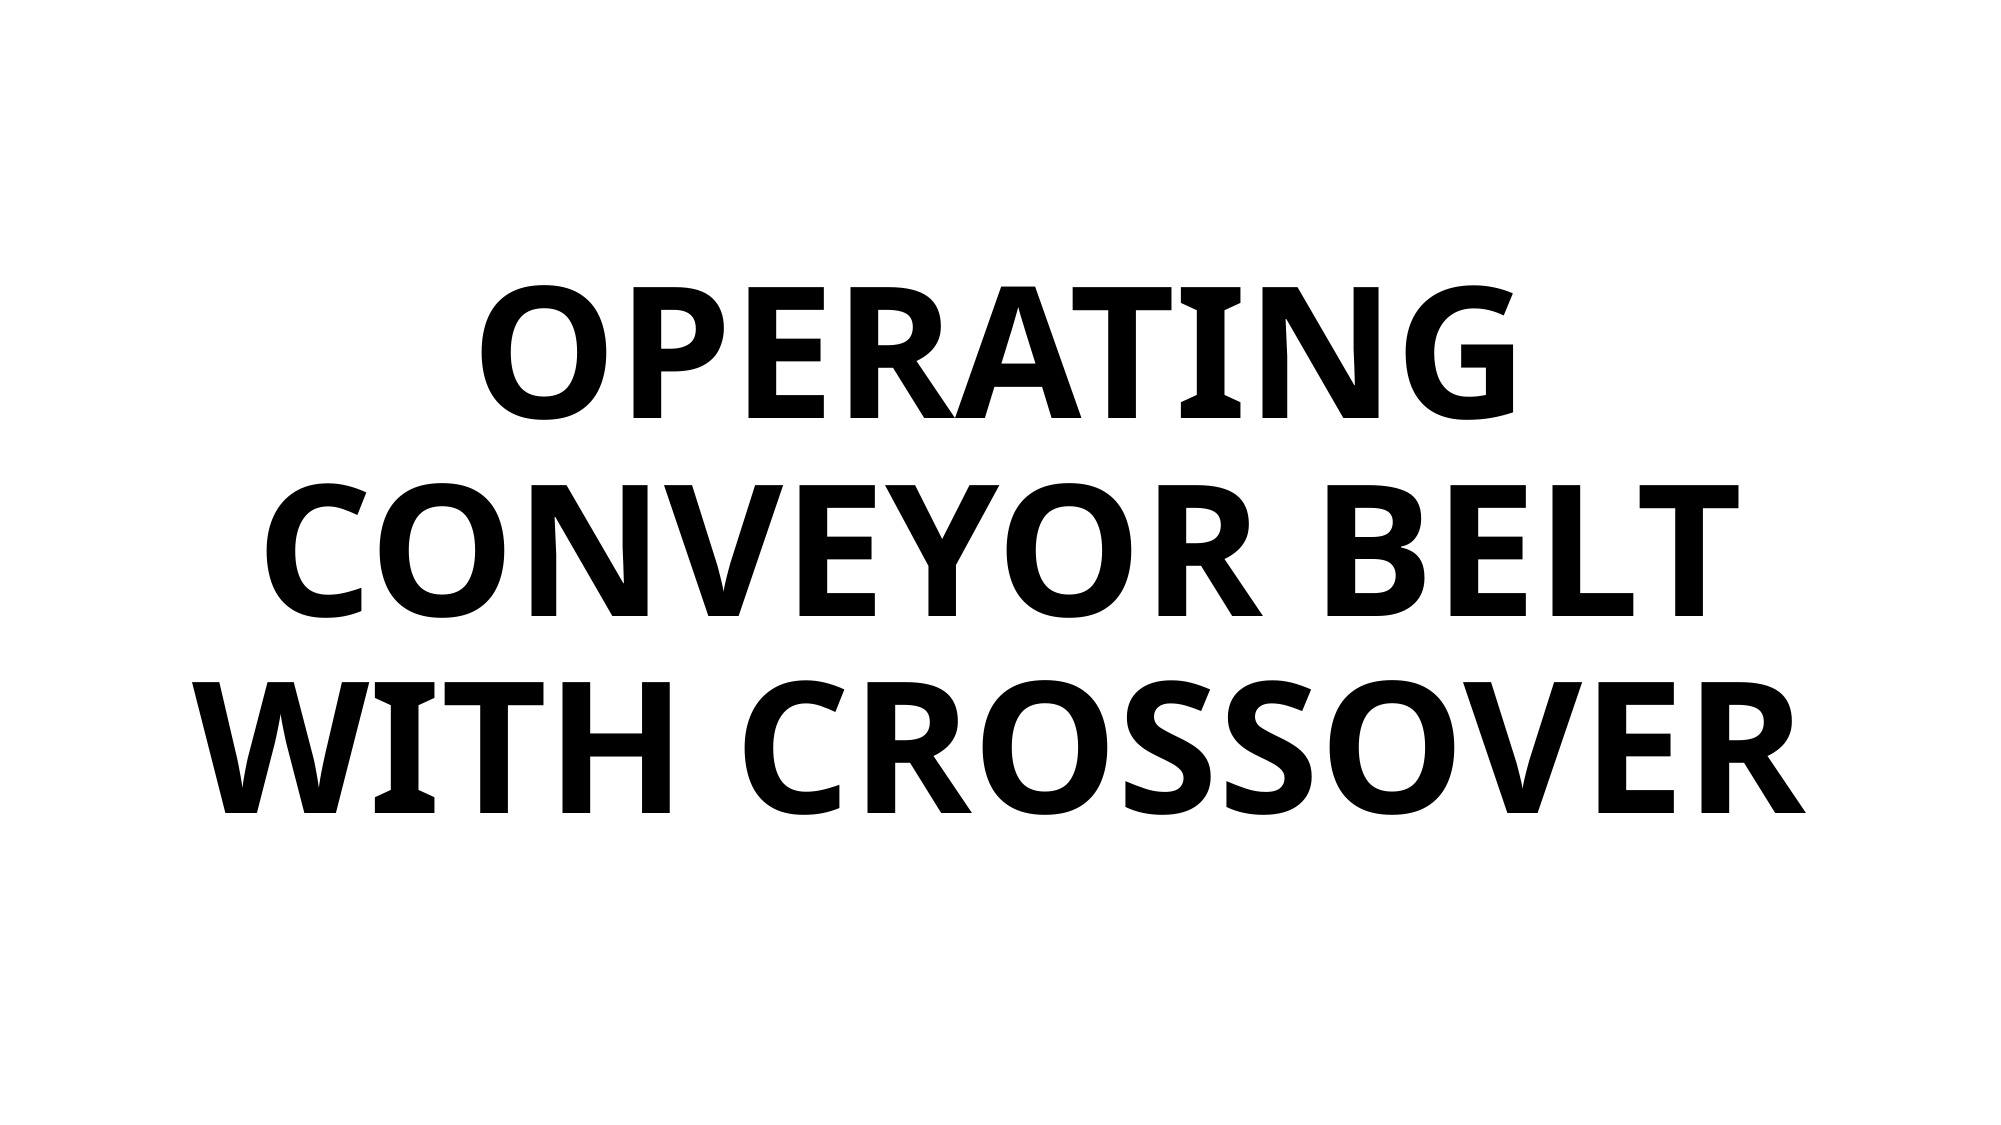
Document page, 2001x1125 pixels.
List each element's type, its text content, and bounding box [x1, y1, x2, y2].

title OPERATING CONVEYOR BELT WITH CROSSOVER [137, 59, 1863, 1054]
